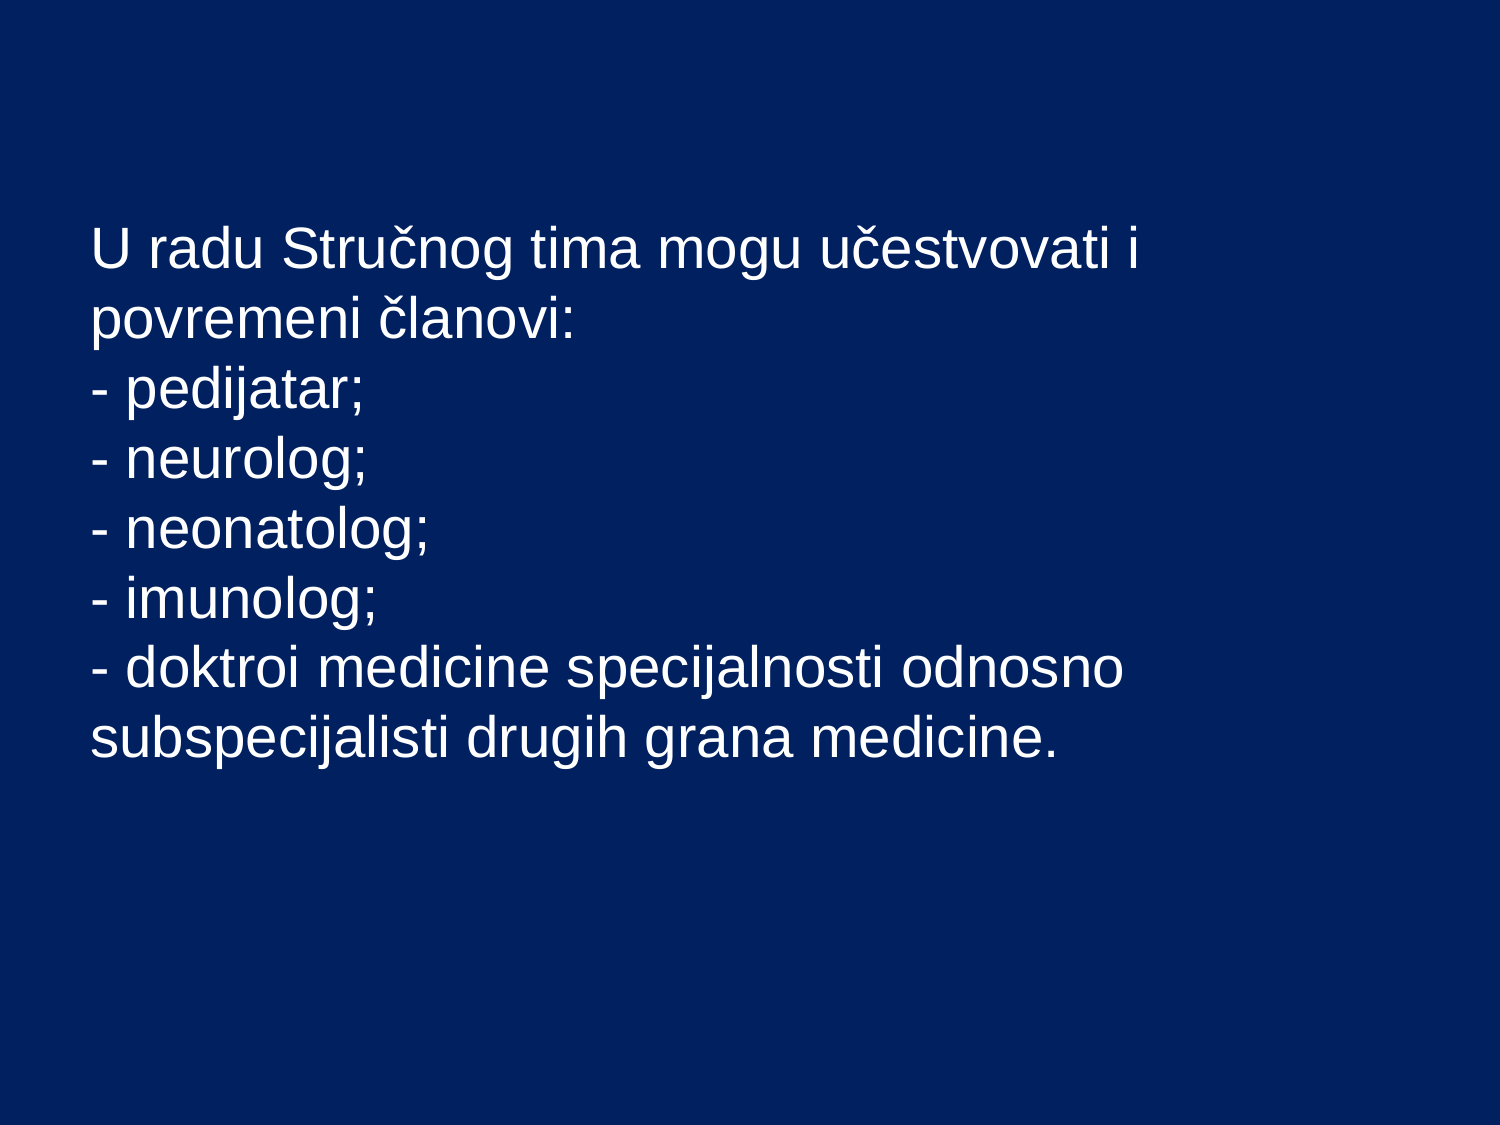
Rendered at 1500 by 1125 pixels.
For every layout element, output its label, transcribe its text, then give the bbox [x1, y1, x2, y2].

title U radu Stručnog tima mogu učestvovati i povremeni članovi: - pedijatar; - neurolog; - neonatolog; - imunolog; - doktroi medicine specijalnosti odnosno subspecijalisti drugih grana medicine. [75, 112, 1425, 938]
